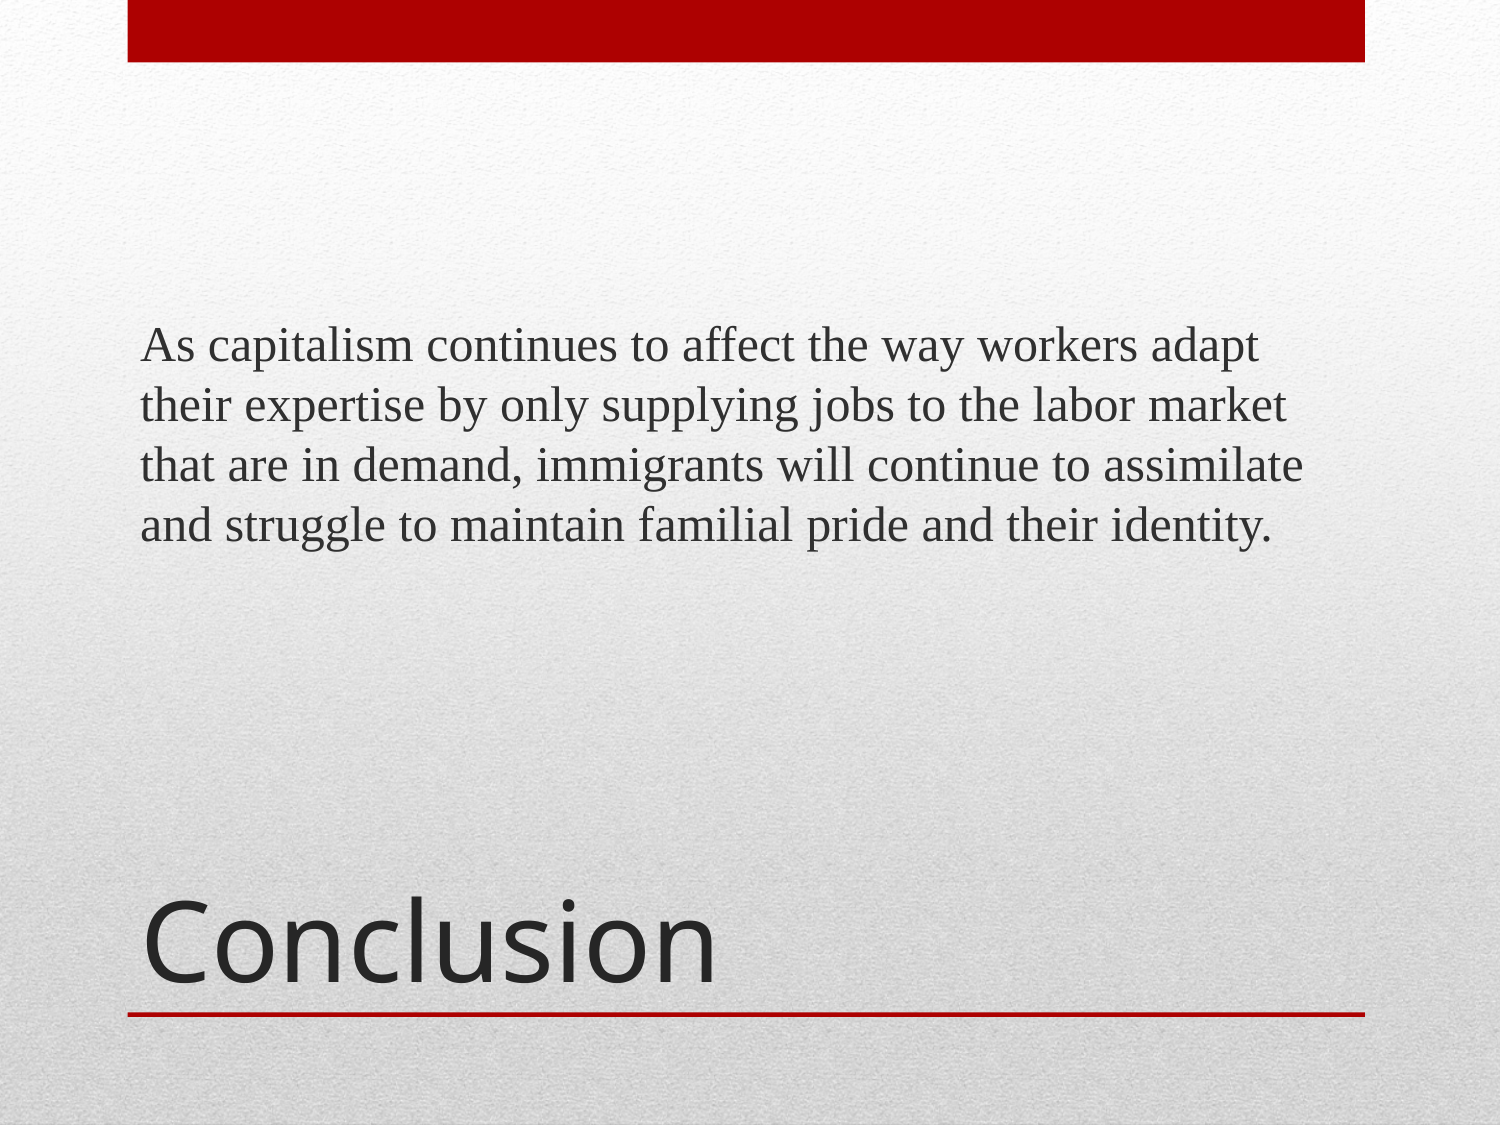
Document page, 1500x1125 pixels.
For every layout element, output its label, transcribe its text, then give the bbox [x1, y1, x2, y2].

title Conclusion [125, 750, 1238, 1013]
list As capitalism continues to affect the way workers adapt their expertise by only supplying jobs to the labor market that are in demand, immigrants will continue to assimilate and struggle to maintain familial pride and their identity. [125, 112, 1363, 750]
